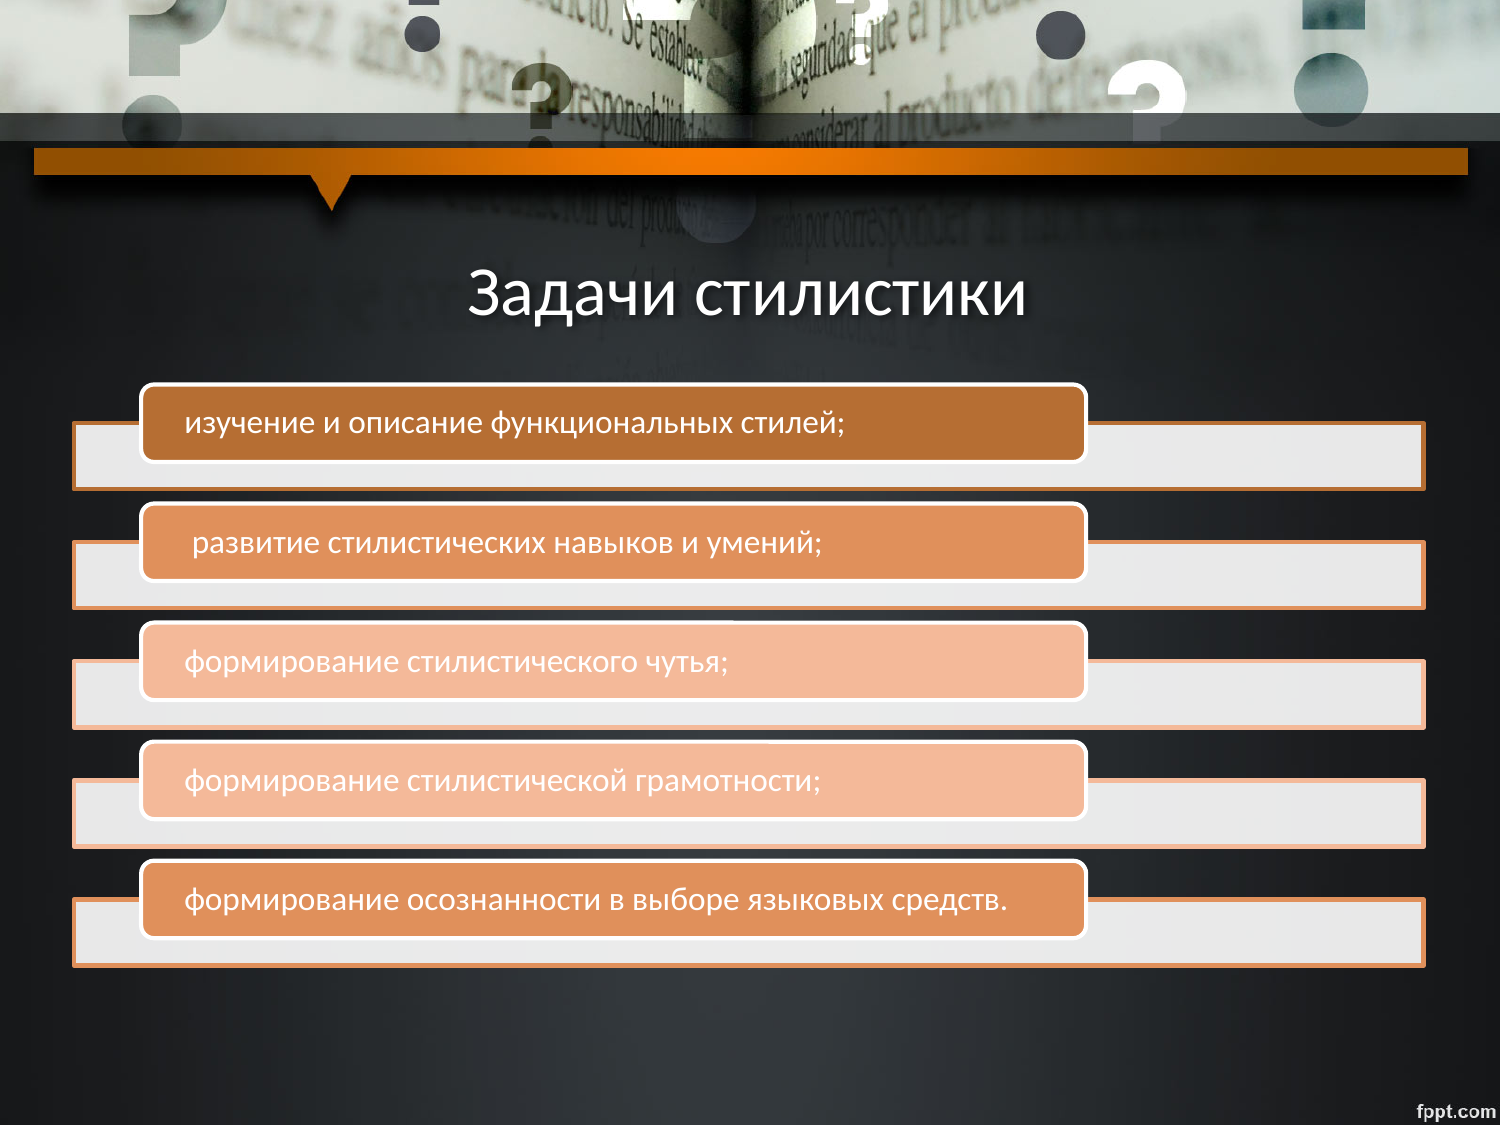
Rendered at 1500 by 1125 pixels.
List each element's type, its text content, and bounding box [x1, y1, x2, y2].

picture [0, 0, 1500, 1125]
title Задачи стилистики [73, 236, 1424, 336]
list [73, 336, 1424, 1014]
